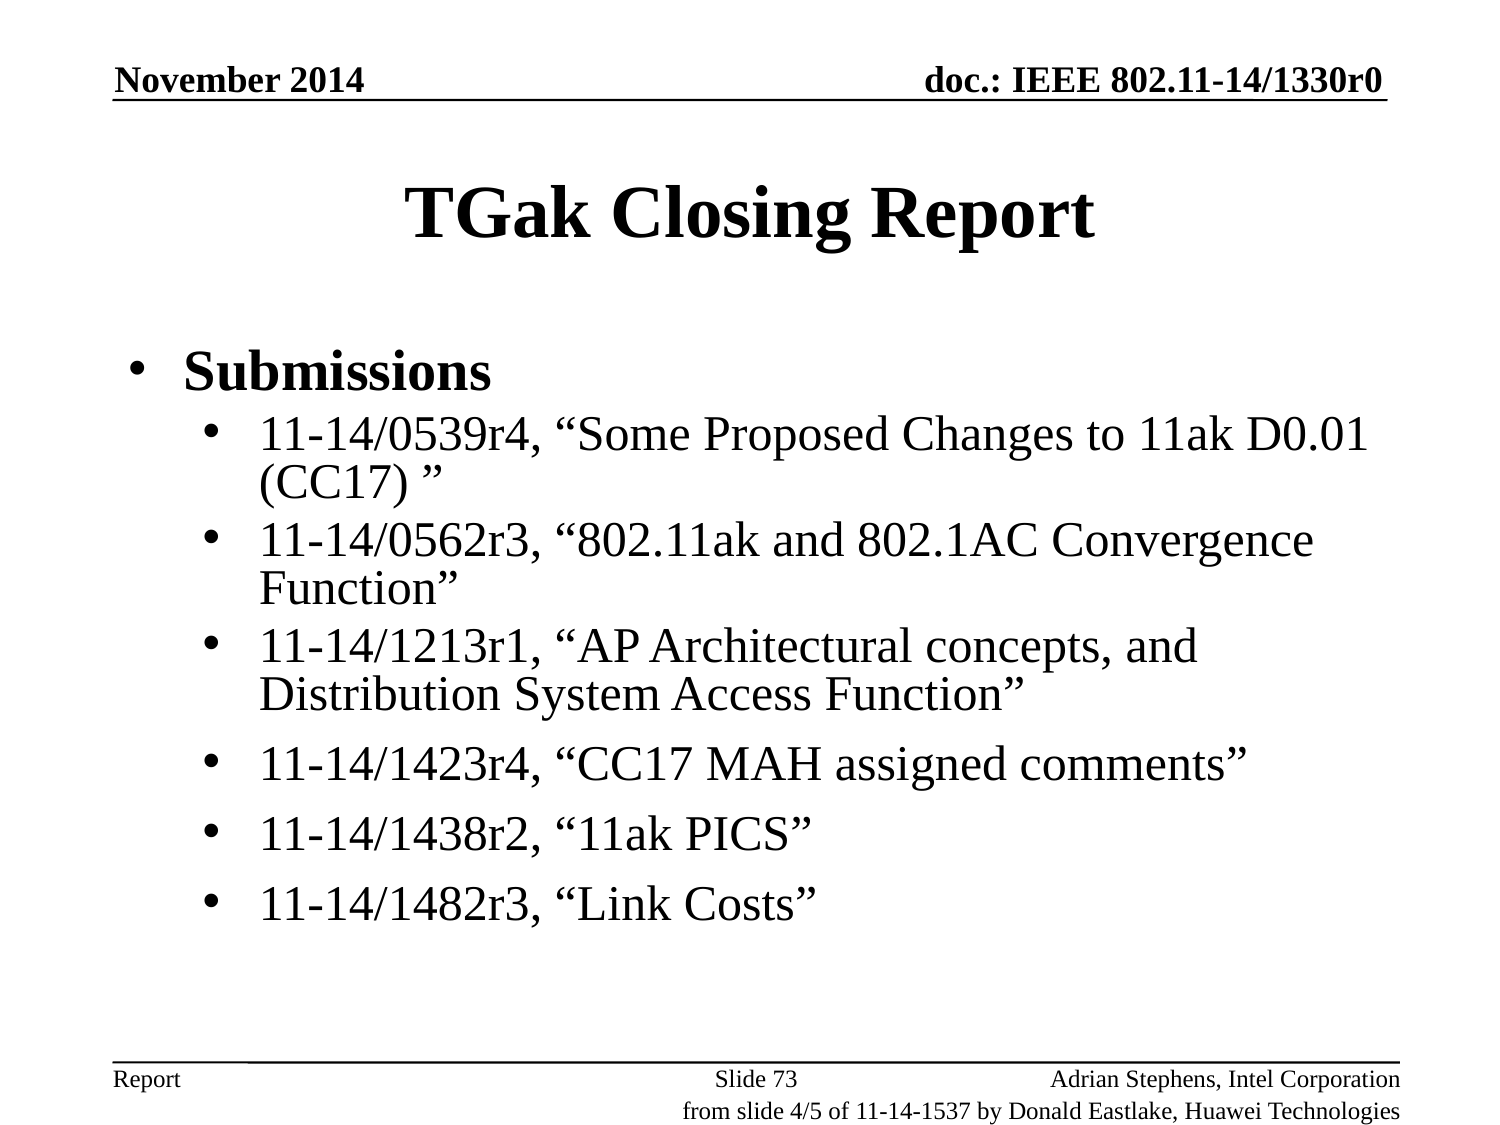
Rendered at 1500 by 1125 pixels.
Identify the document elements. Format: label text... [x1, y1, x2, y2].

footer Adrian Stephens, Intel Corporation [1031, 1061, 1402, 1087]
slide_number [114, 54, 374, 101]
text_box from slide 4/5 of 11-14-1537 by Donald Eastlake, Huawei Technologies [343, 1087, 1417, 1125]
list Submissions 11-14/0539r4, “Some Proposed Changes to 11ak D0.01 (CC17) ” 11-14/0562r3, “802.11ak and 802.1AC Convergence Function” 11-14/1213r1, “AP Architectural concepts, and Distribution System Access Function” 11-14/1423r4, “CC17 MAH assigned comments” 11-14/1438r2, “11ak PICS” 11-14/1482r3, “Link Costs” [112, 324, 1388, 1000]
slide_number Slide 73 [712, 1061, 800, 1087]
title TGak Closing Report [112, 112, 1388, 303]
